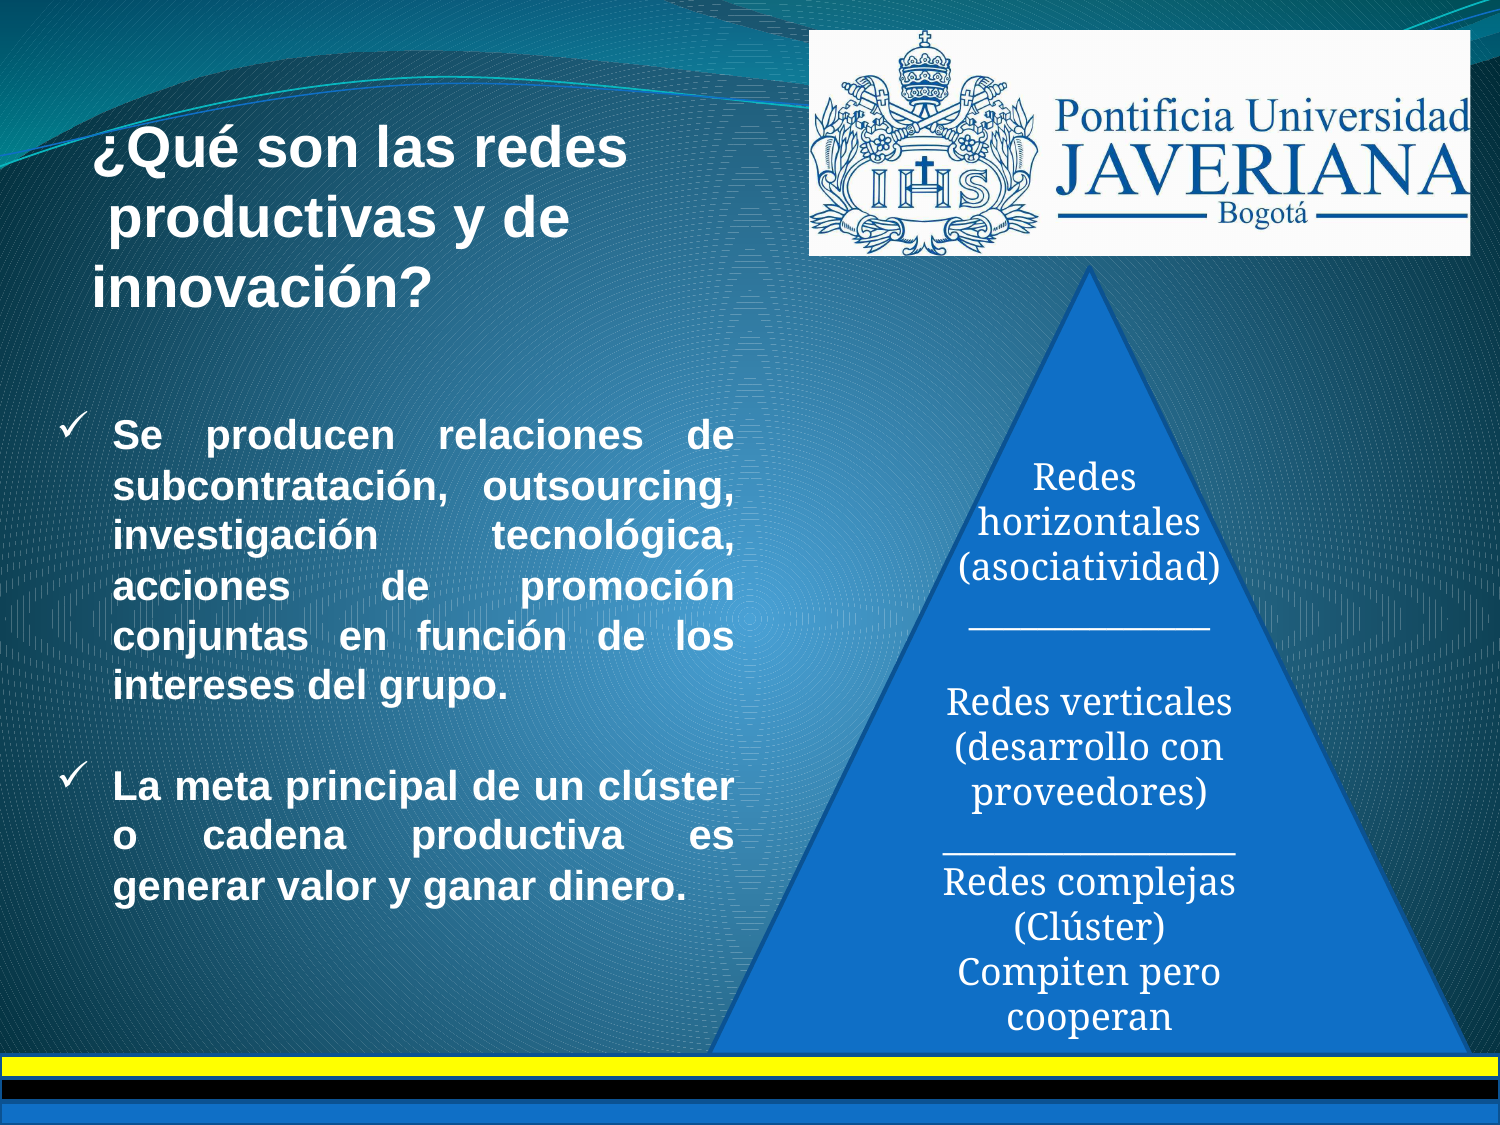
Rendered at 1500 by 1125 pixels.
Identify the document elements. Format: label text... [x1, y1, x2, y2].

picture [808, 28, 1471, 256]
text_box [0, 267, 1086, 642]
text_box [801, 101, 1088, 267]
text_box [0, 1053, 1500, 1076]
text_box Redes horizontales (asociatividad) ______________ Redes verticales (desarrollo con proveedores) _________________ Redes complejas (Clúster) Compiten pero cooperan [706, 268, 1473, 1057]
text_box Se producen relaciones de subcontratación, outsourcing, investigación tecnológica, acciones de promoción conjuntas en función de los intereses del grupo. La meta principal de un clúster o cadena productiva es generar valor y ganar dinero. [41, 290, 750, 1036]
text_box [0, 1104, 1500, 1125]
text_box ¿Qué son las redes productivas y de innovación? [76, 101, 809, 267]
text_box [0, 1076, 1500, 1104]
text_box [1093, 267, 1500, 642]
